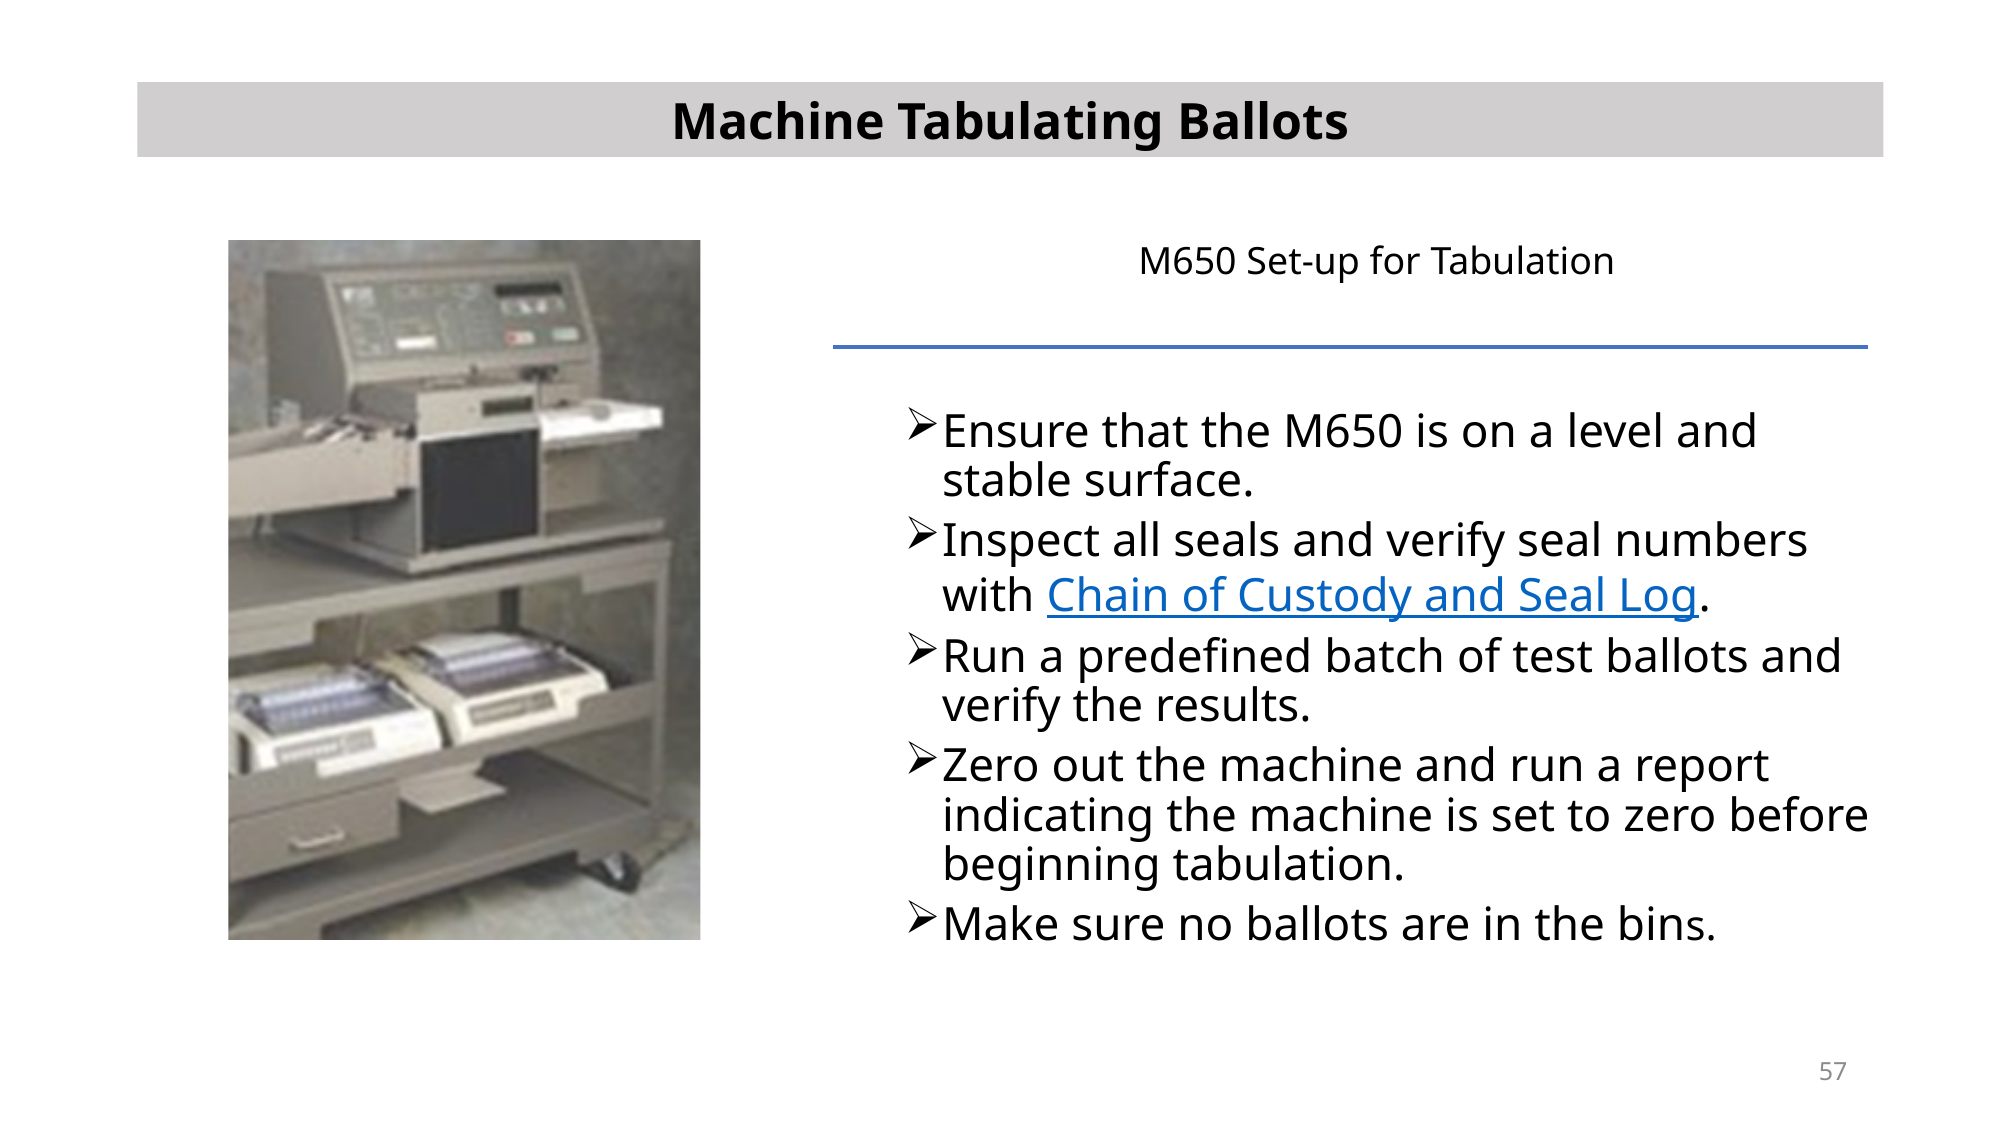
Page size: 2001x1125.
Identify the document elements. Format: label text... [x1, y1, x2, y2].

slide_number 57 [1667, 1042, 1863, 1103]
text_box [814, 103, 1895, 315]
list Ensure that the M650 is on a level and stable surface. Inspect all seals and verify seal numbers with Chain of Custody and Seal Log. Run a predefined batch of test ballots and verify the results. Zero out the machine and run a report indicating the machine is set to zero before beginning tabulation. Make sure no ballots are in the bins. [814, 399, 1895, 1021]
text_box M650 Set-up for Tabulation [1123, 229, 1641, 290]
text_box Machine Tabulating Ballots [137, 82, 1884, 157]
picture [228, 240, 701, 940]
